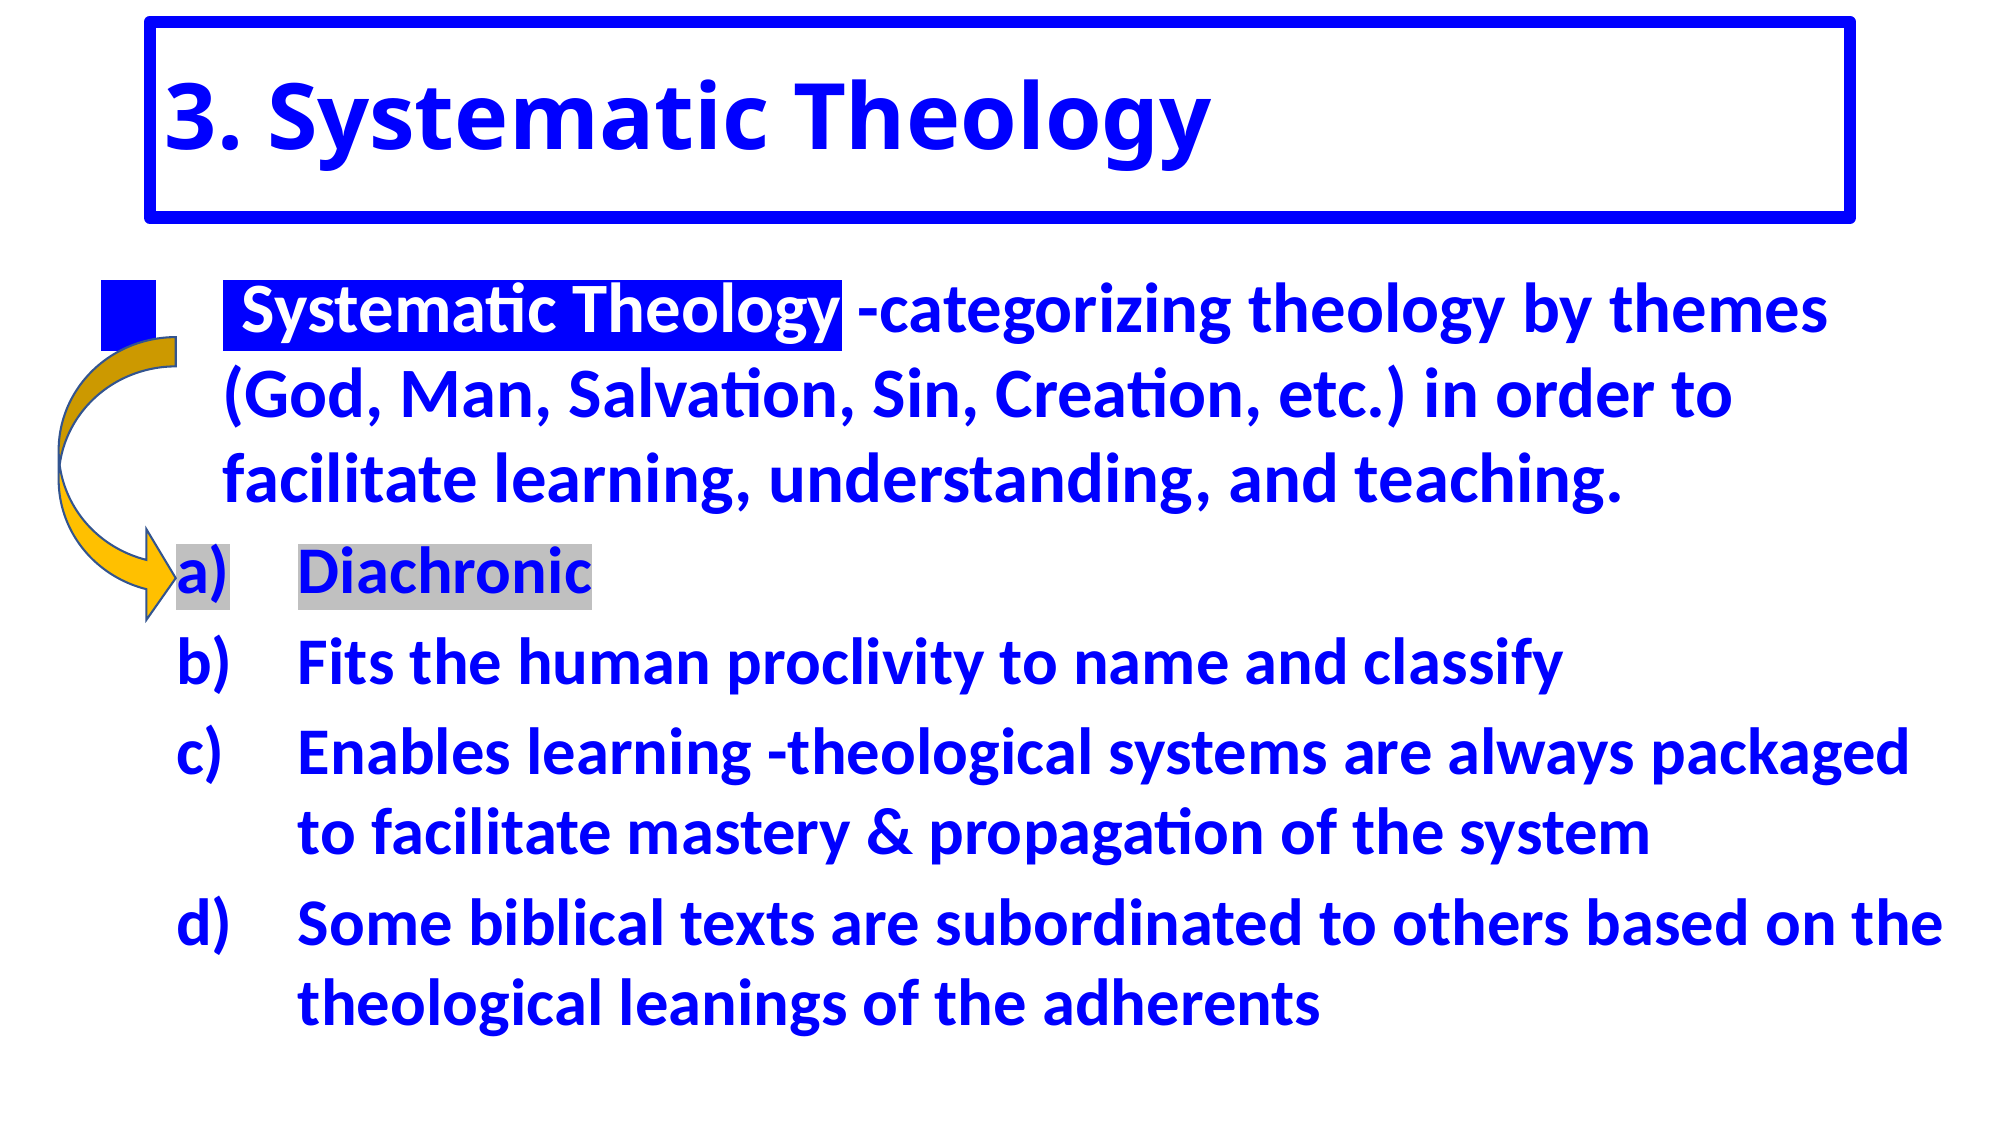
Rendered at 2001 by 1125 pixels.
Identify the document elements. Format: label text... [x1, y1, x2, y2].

title 3. Systematic Theology [149, 22, 1851, 218]
text_box [57, 336, 177, 624]
list .Systematic Theology -categorizing theology by themes (God, Man, Salvation, Sin, Creation, etc.) in order to facilitate learning, understanding, and teaching. Diachronic Fits the human proclivity to name and classify Enables learning -theological systems are always packaged to facilitate mastery & propagation of the system Some biblical texts are subordinated to others based on the theological leanings of the adherents [10, 254, 1988, 1103]
